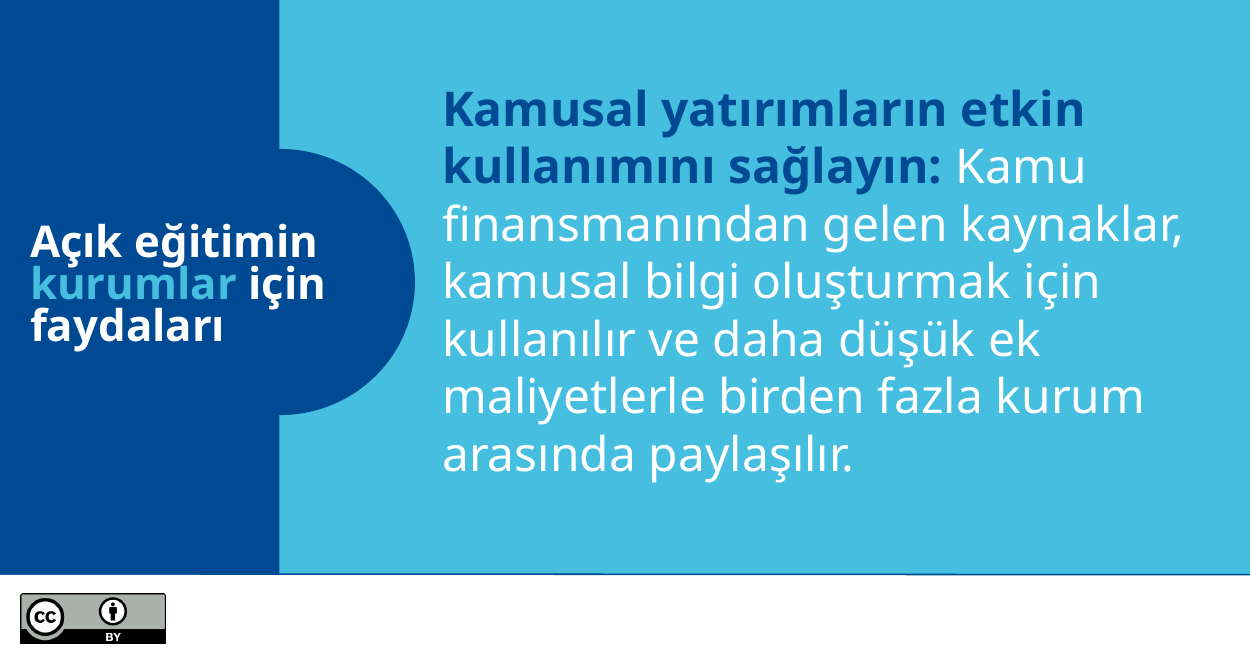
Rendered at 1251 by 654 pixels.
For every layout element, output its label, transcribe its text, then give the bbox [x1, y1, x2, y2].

text_box [0, 582, 1250, 654]
text_box [0, 0, 280, 573]
text_box [175, 366, 385, 416]
text_box Kamusal yatırımların etkin kullanımını sağlayın: Kamu finansmanından gelen kaynaklar, kamusal bilgi oluşturmak için kullanılır ve daha düşük ek maliyetlerle birden fazla kurum arasında paylaşılır. [427, 63, 1228, 496]
text_box [167, 148, 415, 355]
text_box Açık eğitimin kurumlar için faydaları [15, 209, 393, 366]
picture [20, 592, 166, 645]
